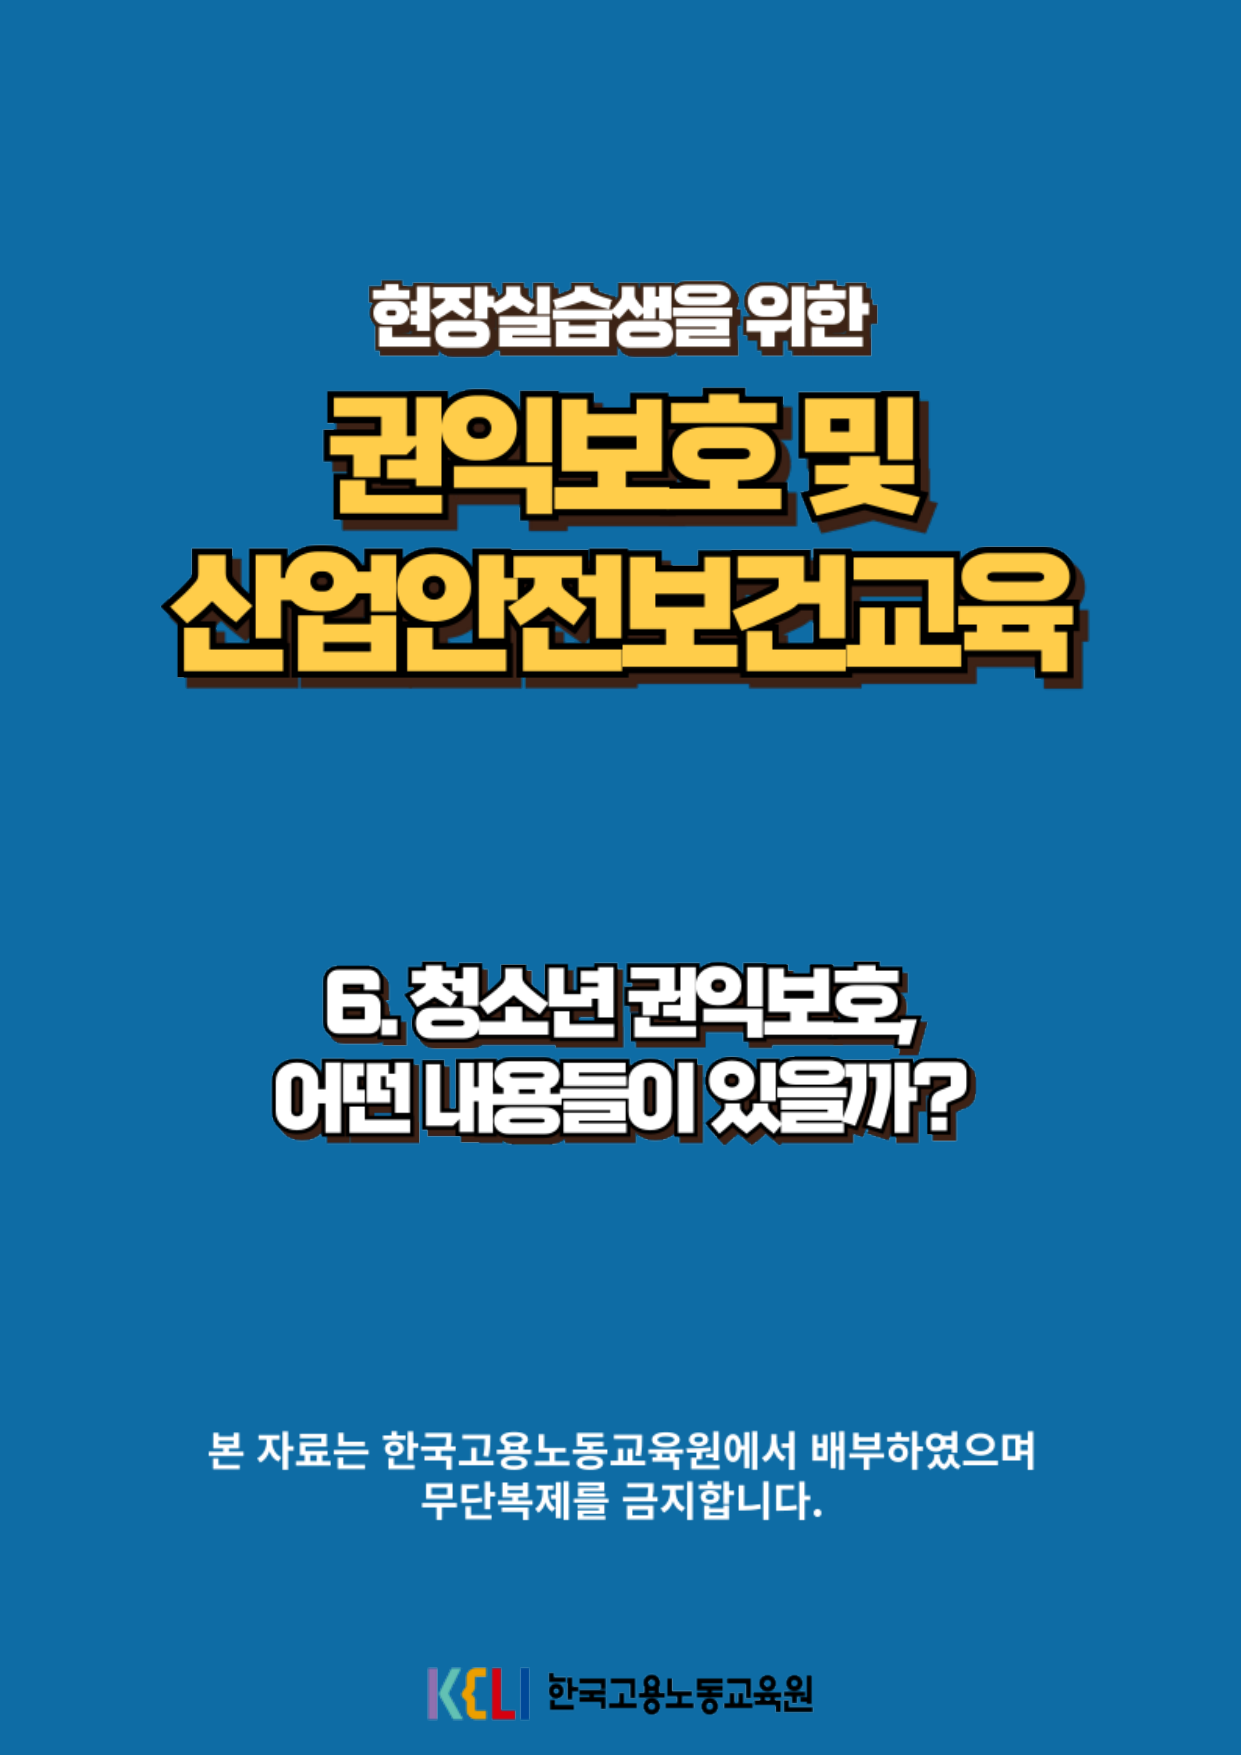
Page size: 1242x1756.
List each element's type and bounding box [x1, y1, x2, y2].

picture [0, 838, 1240, 1468]
text_box [0, 1474, 1241, 1755]
text_box [0, 0, 1241, 840]
